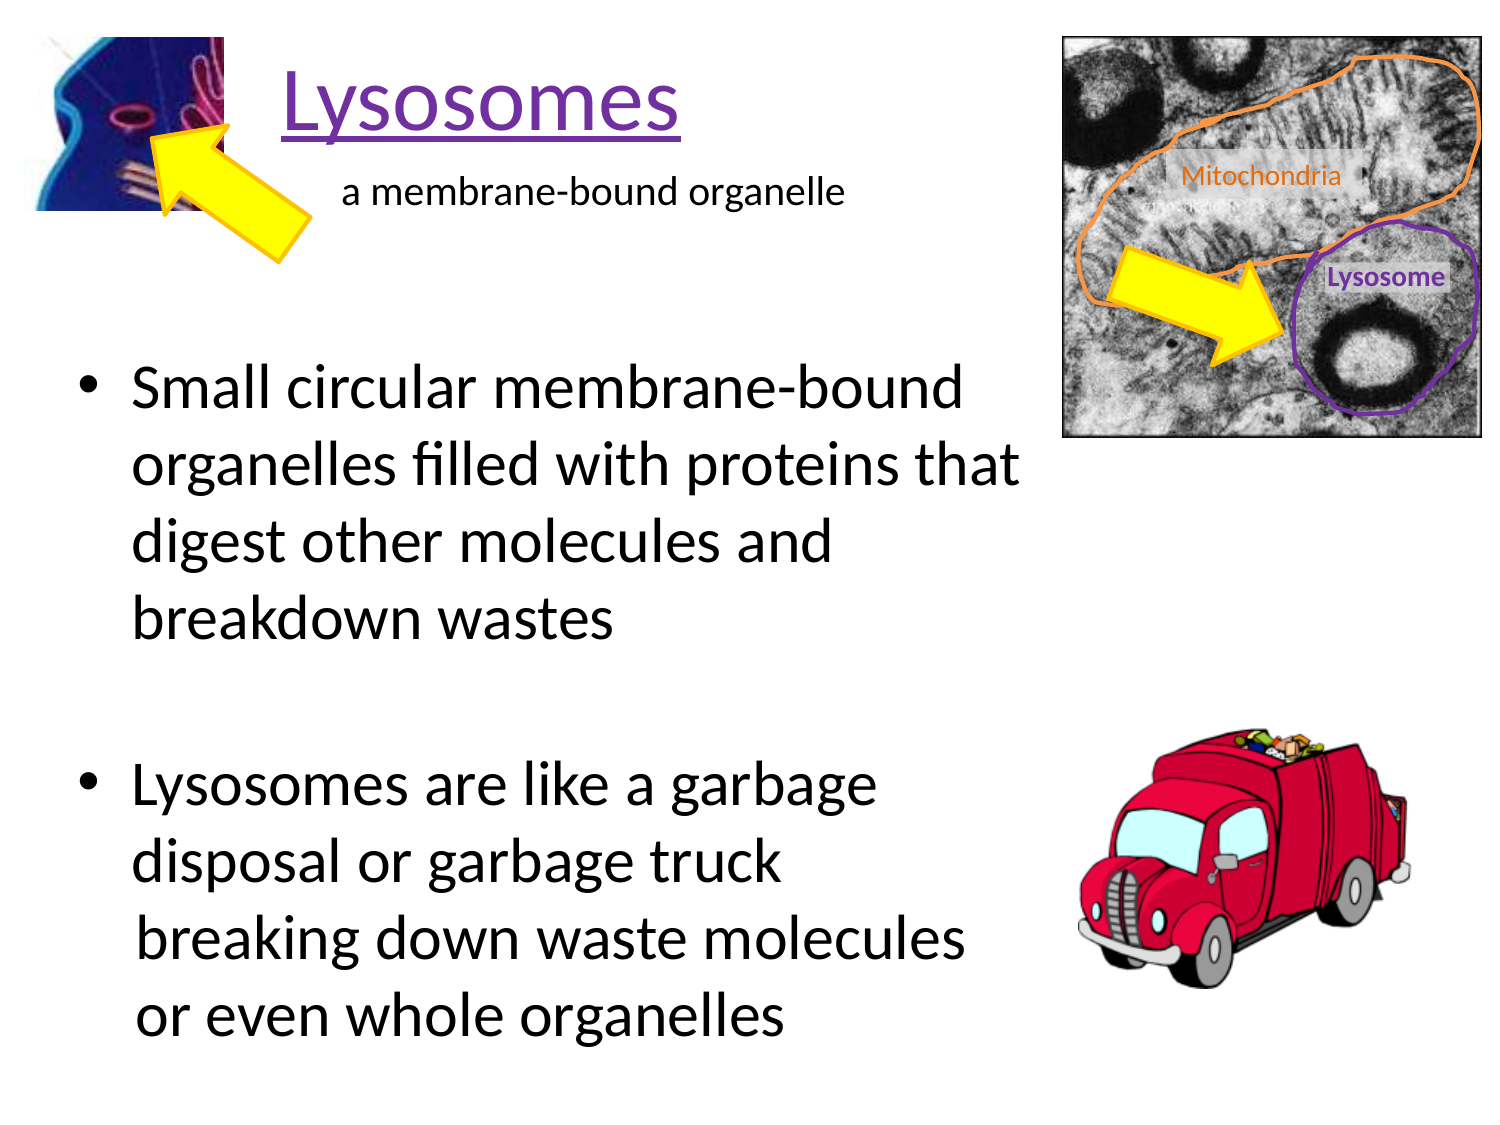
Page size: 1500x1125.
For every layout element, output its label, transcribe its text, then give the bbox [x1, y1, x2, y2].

picture [24, 37, 224, 212]
list Small circular membrane-bound organelles filled with proteins that digest other molecules and breakdown wastes Lysosomes are like a garbage disposal or garbage truck breaking down waste molecules or even whole organelles [62, 337, 1050, 1063]
picture [1062, 36, 1482, 438]
picture [1077, 724, 1416, 989]
text_box [214, 156, 313, 265]
title Lysosomes [174, 0, 788, 188]
text_box a membrane-bound organelle [326, 156, 877, 221]
